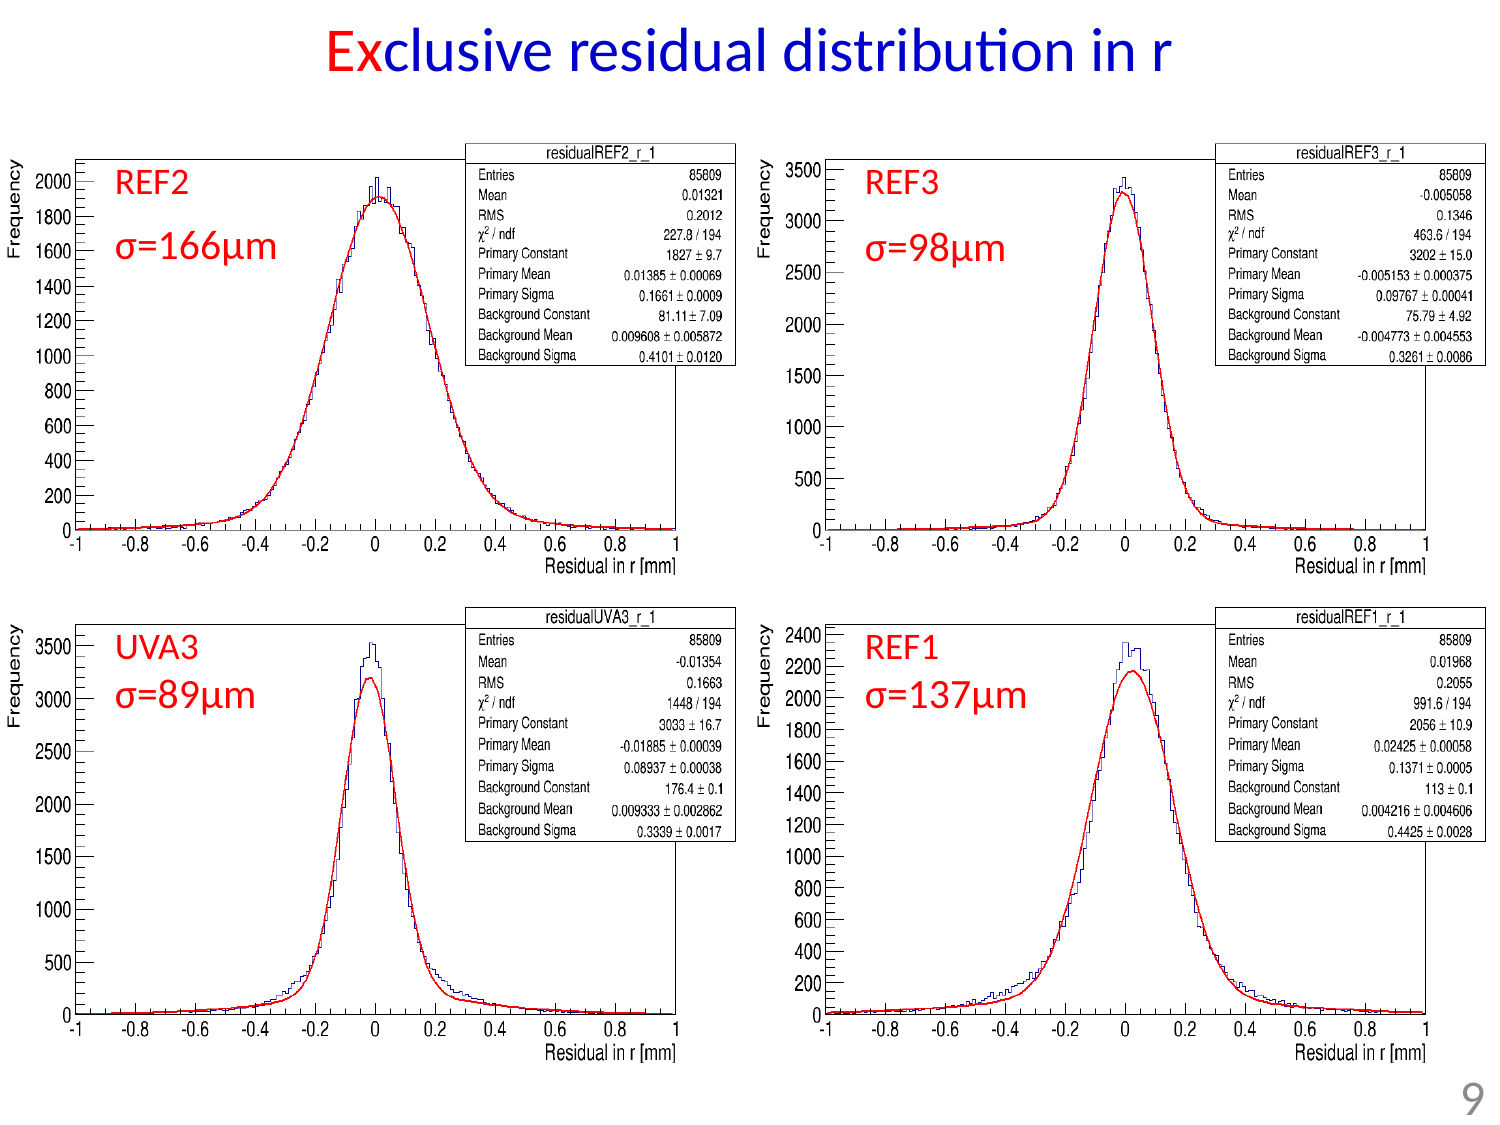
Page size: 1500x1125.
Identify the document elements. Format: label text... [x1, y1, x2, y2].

picture [0, 113, 1500, 1063]
slide_number 9 [1149, 1069, 1500, 1125]
title Exclusive residual distribution in r [75, 0, 1425, 93]
